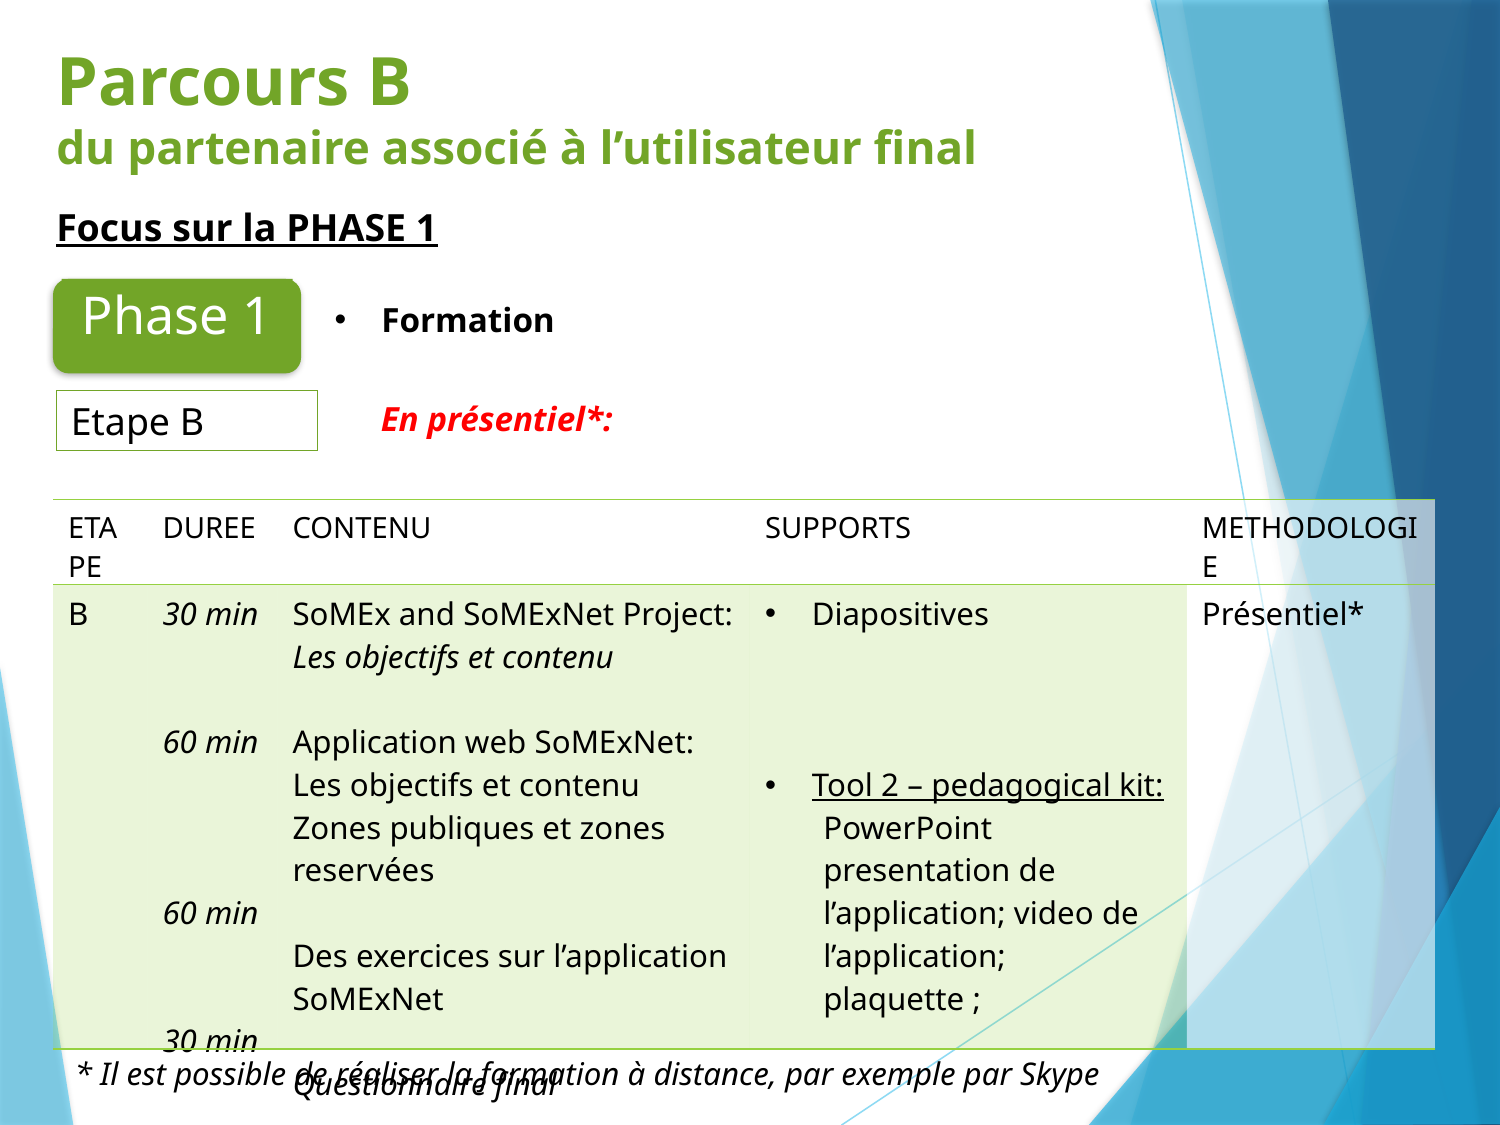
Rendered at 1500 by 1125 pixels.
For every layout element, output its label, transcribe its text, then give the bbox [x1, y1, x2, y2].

table_cell Diapositives Tool 2 – pedagogical kit: PowerPoint presentation de l’application; video de l’application; plaquette ; [750, 585, 1187, 1046]
table_cell SoMEx and SoMExNet Project: Les objectifs et contenu Application web SoMExNet: Les objectifs et contenu Zones publiques et zones reservées Des exercices sur l’application SoMExNet Questionnaire final [278, 585, 750, 1046]
table_header ETAPE [53, 500, 148, 584]
title Parcours B du partenaire associé à l’utilisateur final [41, 30, 1415, 203]
table_cell Présentiel* [1187, 585, 1435, 1046]
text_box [55, 390, 1424, 452]
table_header CONTENU [278, 500, 750, 584]
table_cell 30 min 60 min 60 min 30 min [148, 585, 278, 1046]
table_header SUPPORTS [750, 500, 1187, 584]
table_header DUREE [148, 500, 278, 584]
text_box * Il est possible de réaliser la formation à distance, par exemple par Skype [59, 1046, 1462, 1099]
table_cell B [53, 585, 148, 1048]
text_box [52, 278, 302, 374]
text_box Focus sur la PHASE 1 [41, 196, 1187, 264]
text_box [324, 254, 1500, 384]
table_header METHODOLOGIE [1187, 500, 1435, 584]
